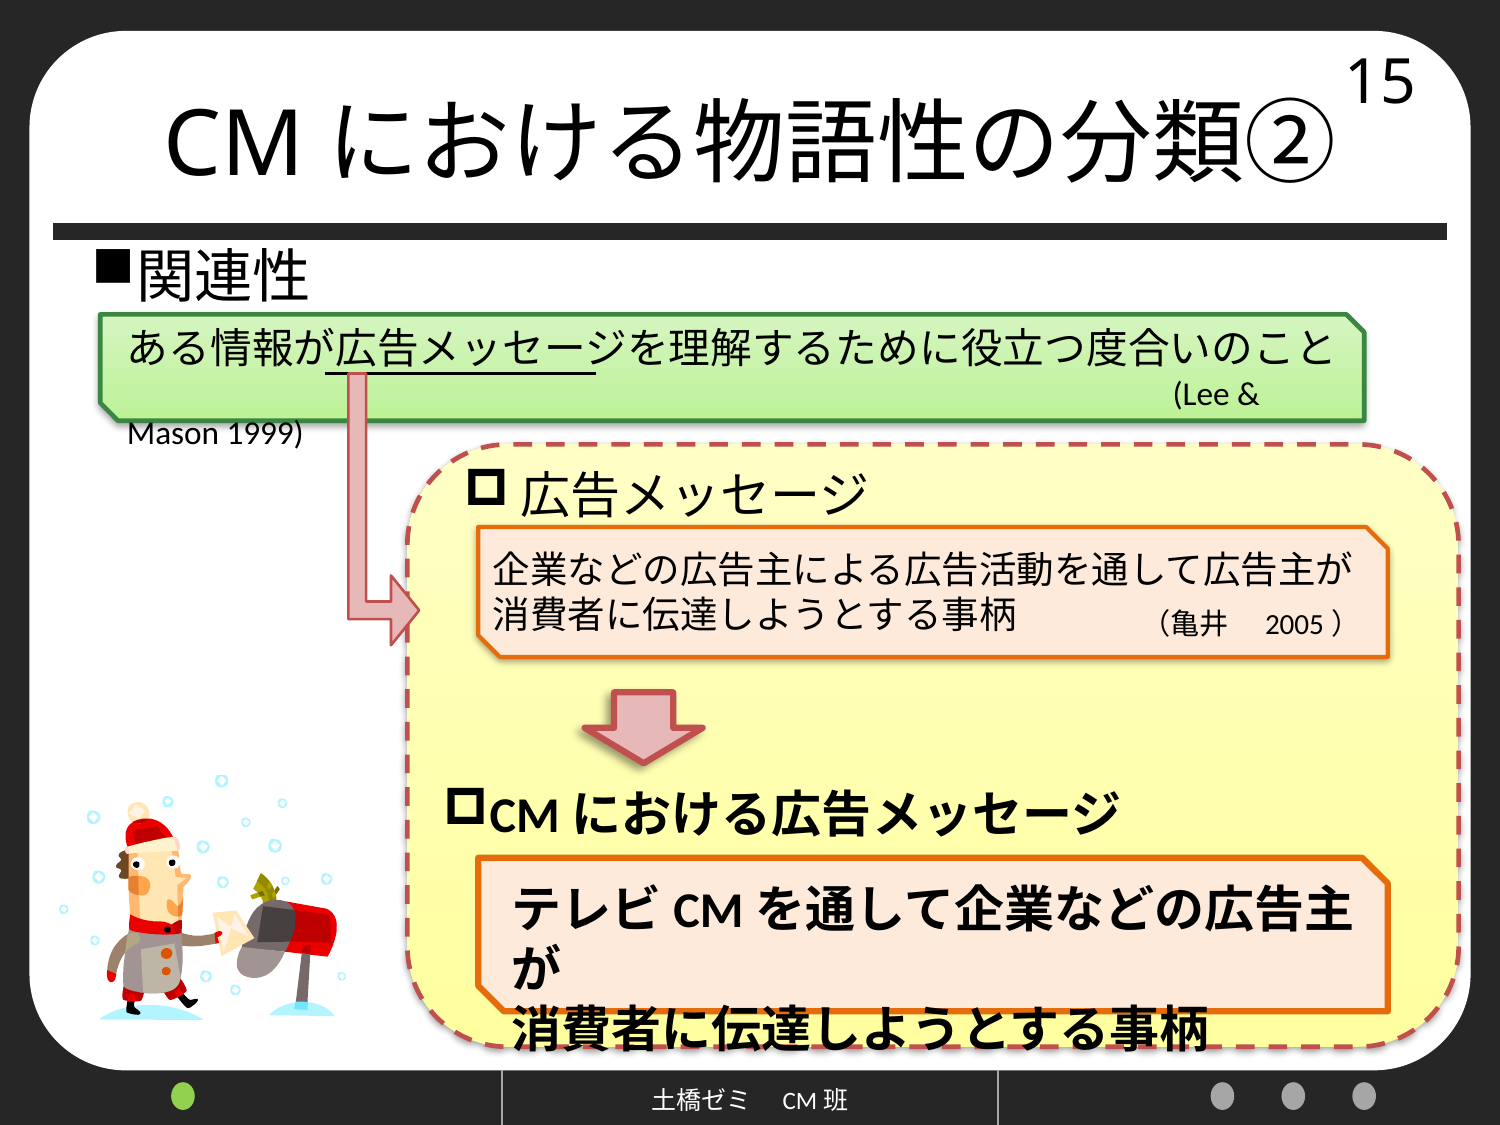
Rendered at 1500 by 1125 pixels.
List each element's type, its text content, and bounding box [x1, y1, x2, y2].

footer 土橋ゼミ CM班 [512, 1069, 988, 1125]
picture [57, 774, 349, 1023]
text_box [581, 689, 706, 766]
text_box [76, 231, 1365, 421]
title CMにおける物語性の分類② [75, 45, 1425, 233]
slide_number 15 [1080, 53, 1431, 114]
text_box [404, 441, 1462, 1050]
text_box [459, 774, 1389, 1012]
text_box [466, 455, 1389, 658]
text_box [346, 429, 421, 648]
